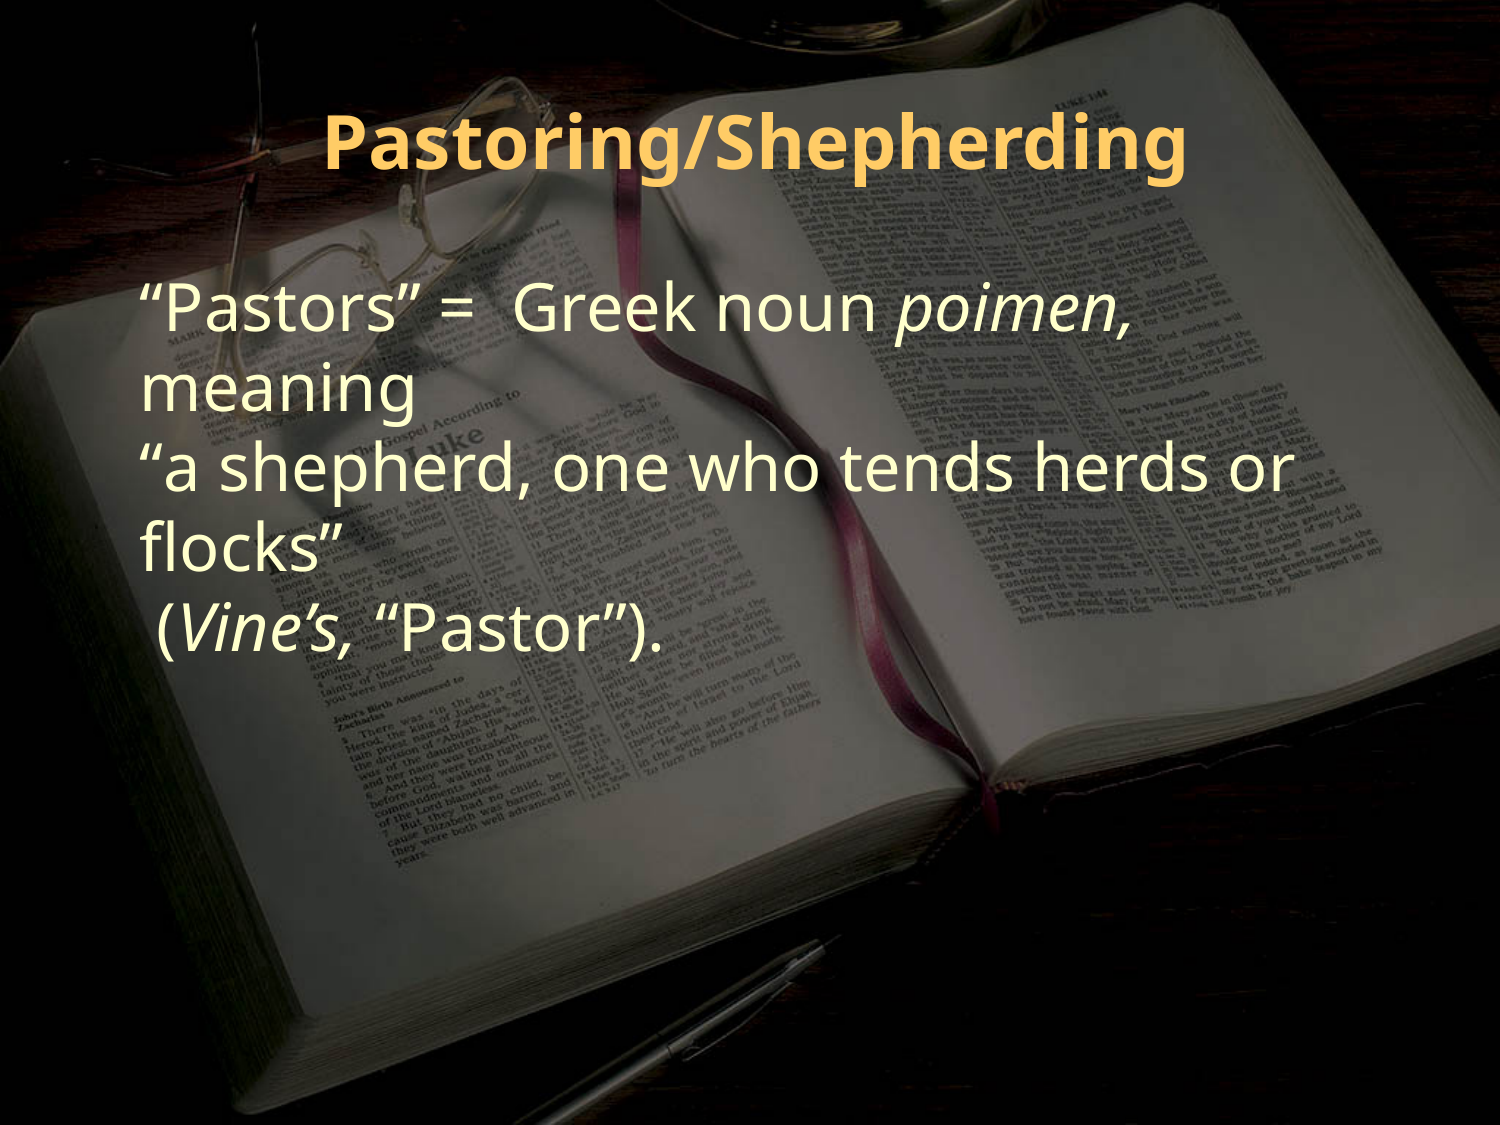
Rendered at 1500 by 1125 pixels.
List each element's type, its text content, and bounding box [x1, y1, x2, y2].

picture [0, 0, 1500, 1125]
text_box Pastoring/Shepherding “Pastors” = Greek noun poimen, meaning “a shepherd, one who tends herds or flocks” (Vine’s, “Pastor”). [124, 87, 1388, 672]
